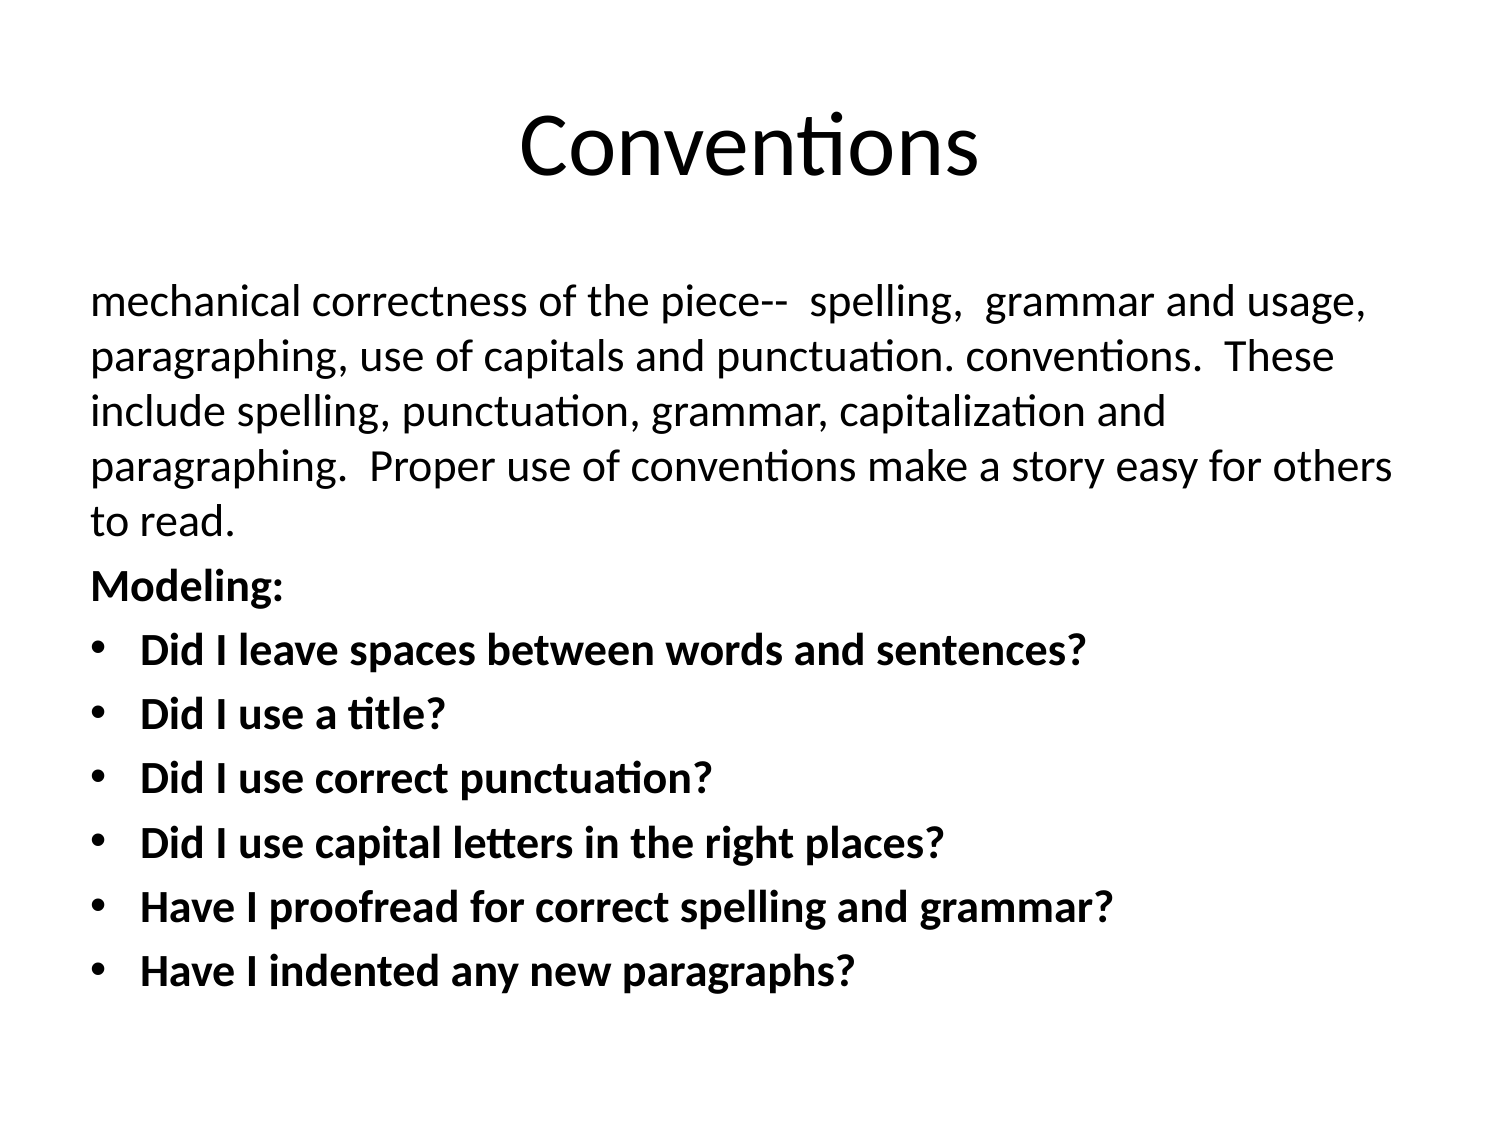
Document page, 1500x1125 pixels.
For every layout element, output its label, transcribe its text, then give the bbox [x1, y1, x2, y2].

title Conventions [75, 45, 1425, 233]
list mechanical correctness of the piece-- spelling, grammar and usage, paragraphing, use of capitals and punctuation. conventions. These include spelling, punctuation, grammar, capitalization and paragraphing. Proper use of conventions make a story easy for others to read. Modeling: Did I leave spaces between words and sentences? Did I use a title? Did I use correct punctuation? Did I use capital letters in the right places? Have I proofread for correct spelling and grammar? Have I indented any new paragraphs? [75, 262, 1425, 1005]
